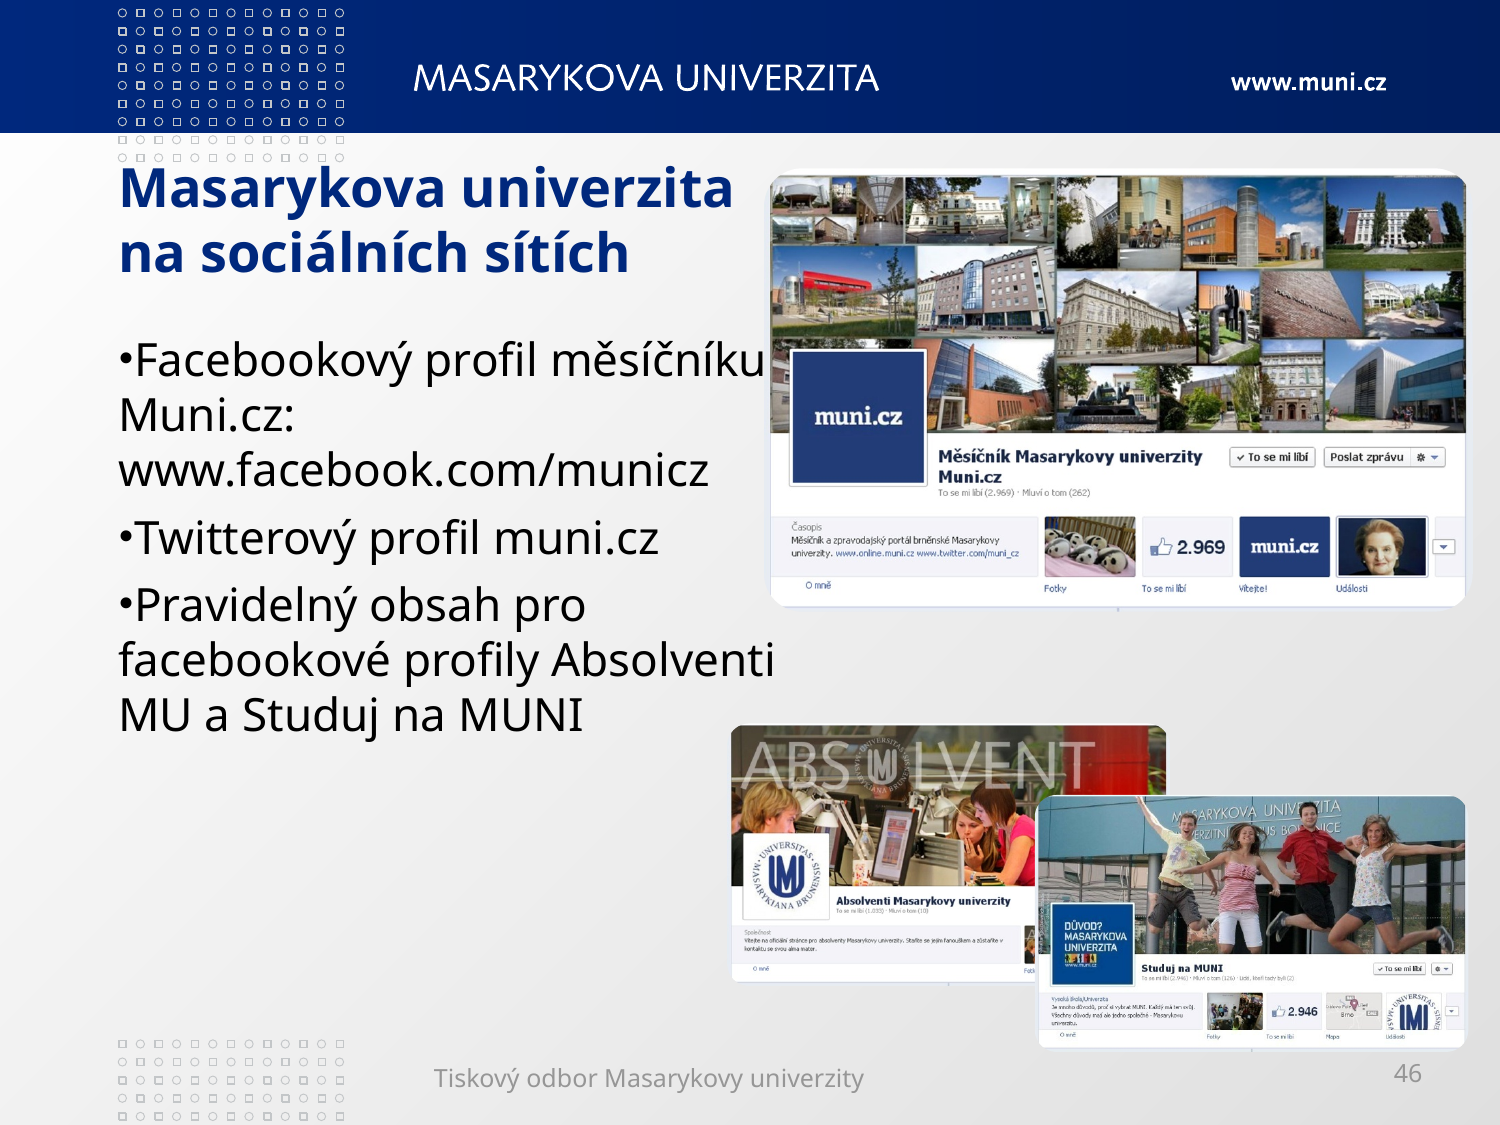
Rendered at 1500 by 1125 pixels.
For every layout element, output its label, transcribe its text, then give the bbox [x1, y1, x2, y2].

picture [726, 723, 1469, 1053]
list Facebookový profil měsíčníku Muni.cz: www.facebook.com/municz Twitterový profil muni.cz Pravidelný obsah pro facebookové profily Absolventi MU a Studuj na MUNI [118, 331, 781, 1006]
footer Tiskový odbor Masarykovy univerzity [419, 1025, 1081, 1100]
picture [763, 168, 1473, 612]
title Masarykova univerzita na sociálních sítích [118, 184, 758, 291]
slide_number 46 [1125, 1060, 1438, 1100]
